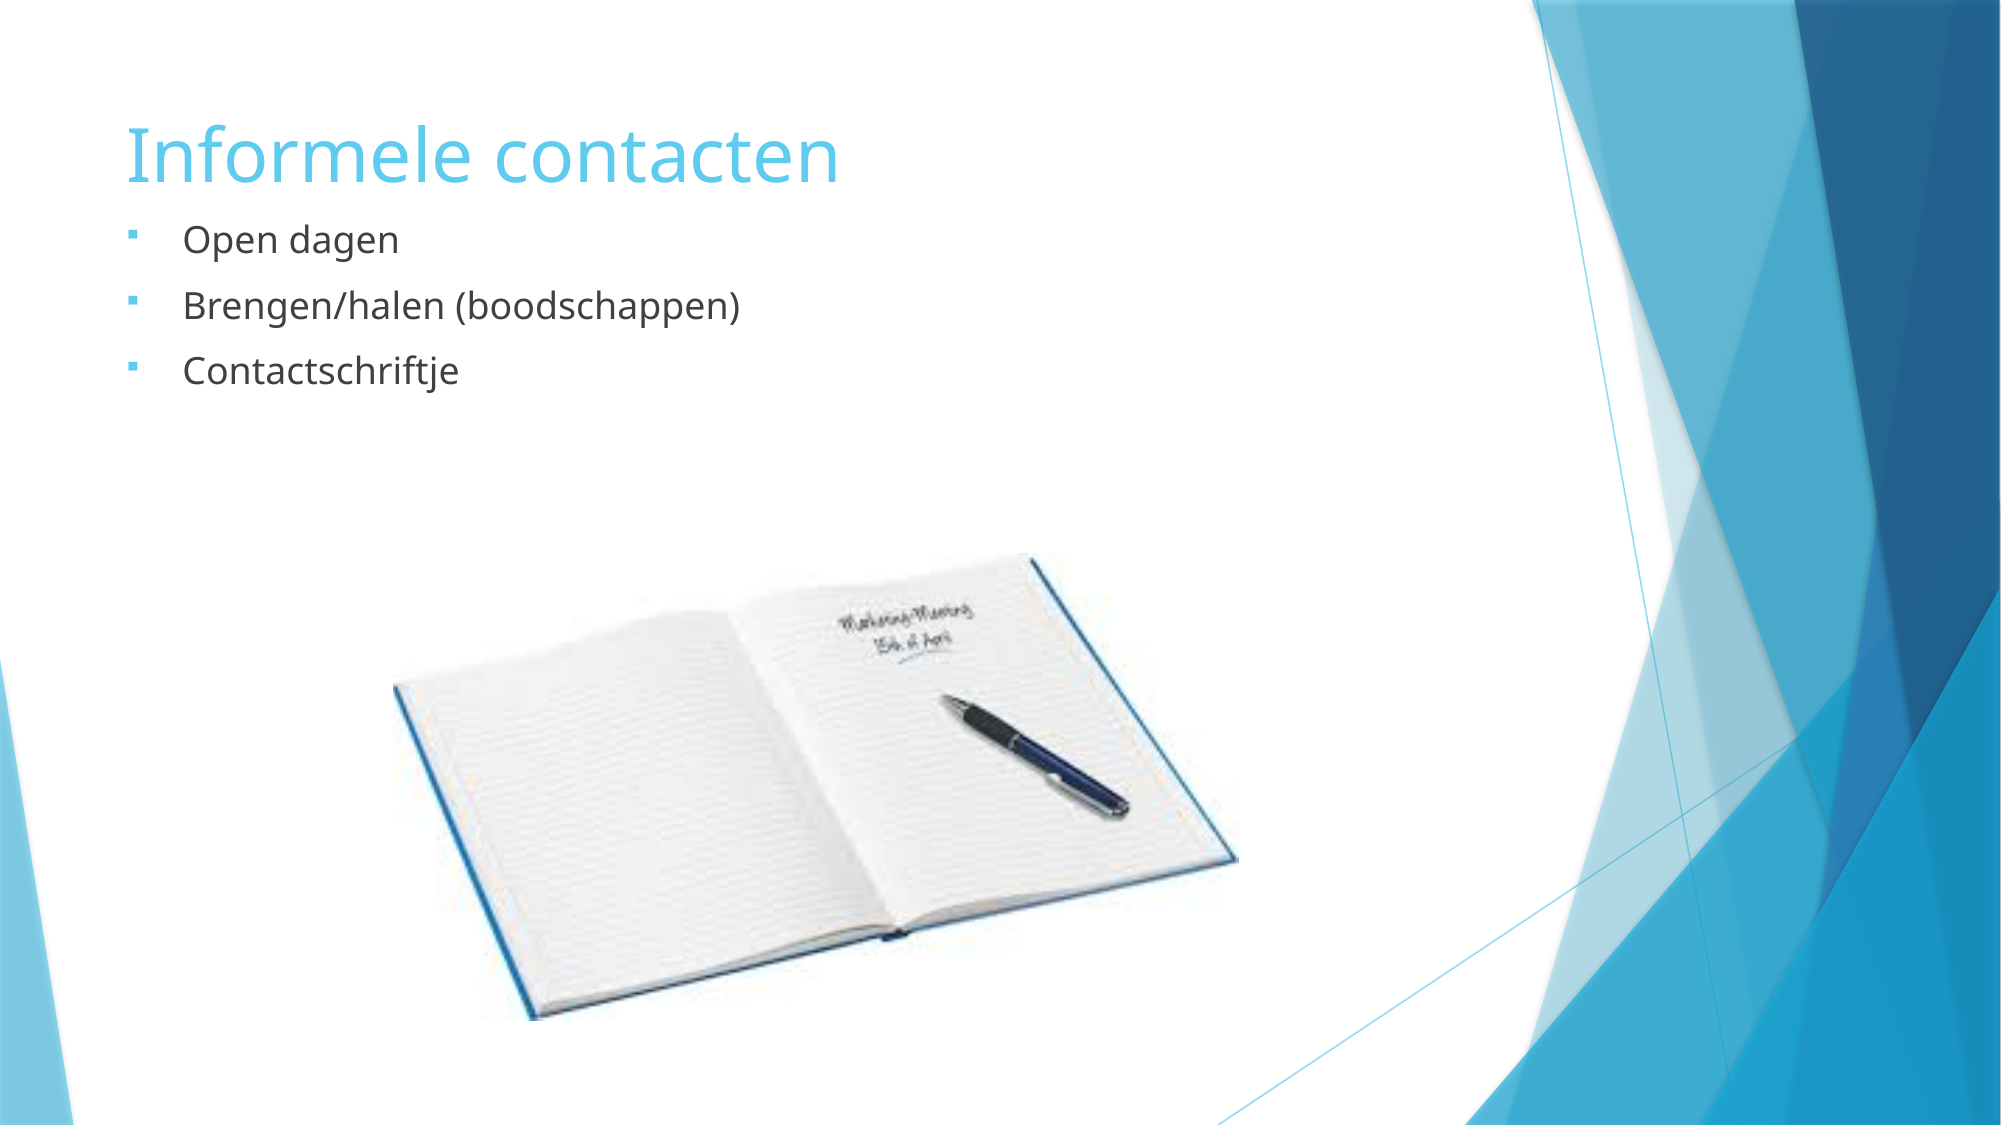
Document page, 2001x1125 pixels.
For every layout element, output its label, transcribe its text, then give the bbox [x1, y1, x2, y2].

title Informele contacten [111, 99, 1522, 208]
picture [393, 552, 1240, 1022]
list Open dagen Brengen/halen (boodschappen) Contactschriftje [111, 208, 1522, 845]
